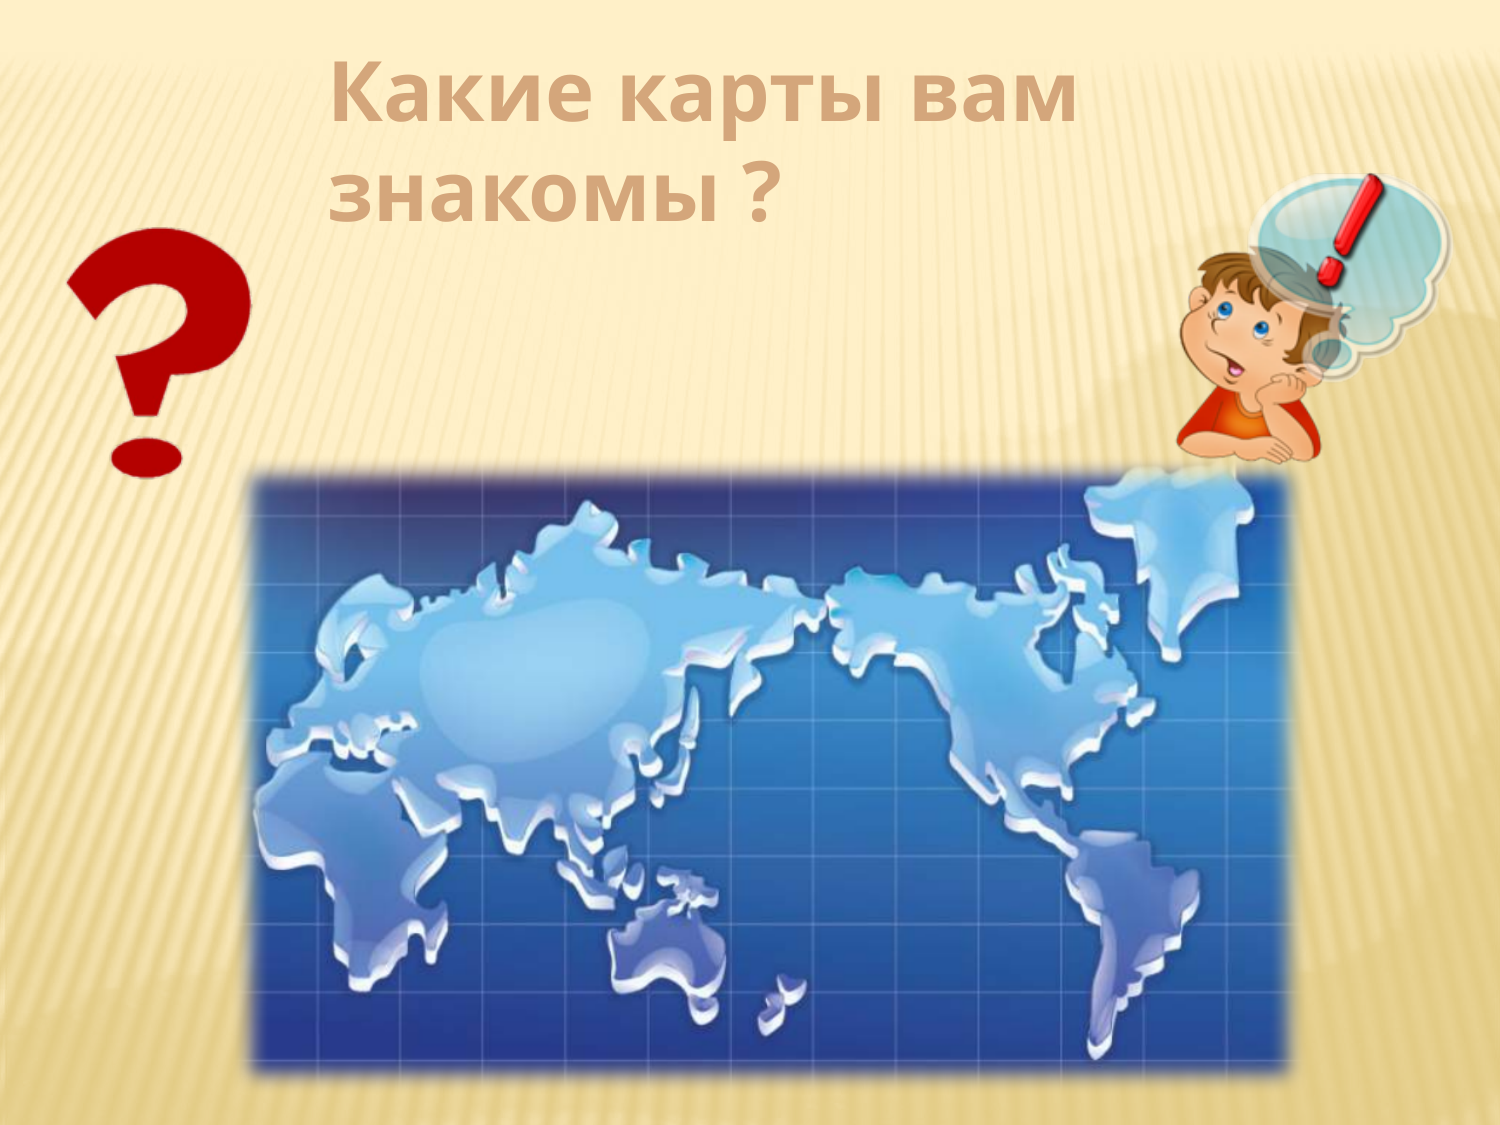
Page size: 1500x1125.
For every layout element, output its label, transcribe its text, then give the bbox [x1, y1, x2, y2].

picture [230, 455, 1308, 1095]
text_box Какие карты вам знакомы ? [312, 30, 1424, 246]
picture [64, 225, 253, 480]
picture [1139, 160, 1468, 480]
